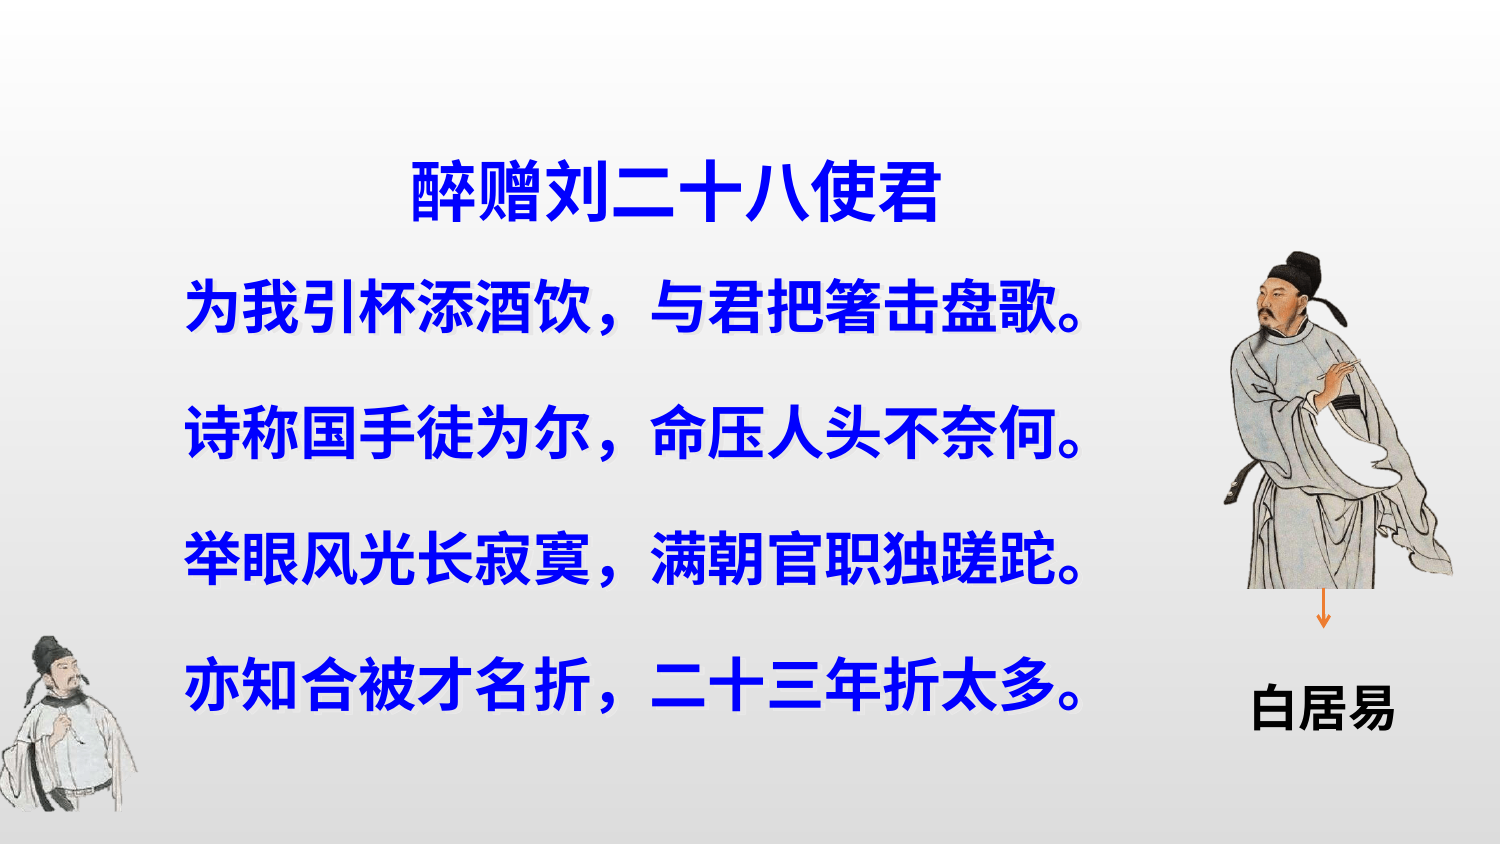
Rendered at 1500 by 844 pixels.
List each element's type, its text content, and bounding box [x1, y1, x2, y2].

picture [0, 628, 243, 812]
text_box 醉赠刘二十八使君 [395, 102, 1069, 238]
picture [1186, 234, 1461, 589]
text_box 白居易 [1233, 638, 1414, 744]
text_box 为我引杯添酒饮，与君把箸击盘歌。 诗称国手徒为尔，命压人头不奈何。 举眼风光长寂寞，满朝官职独蹉跎。 亦知合被才名折，二十三年折太多。 [88, 270, 1341, 727]
